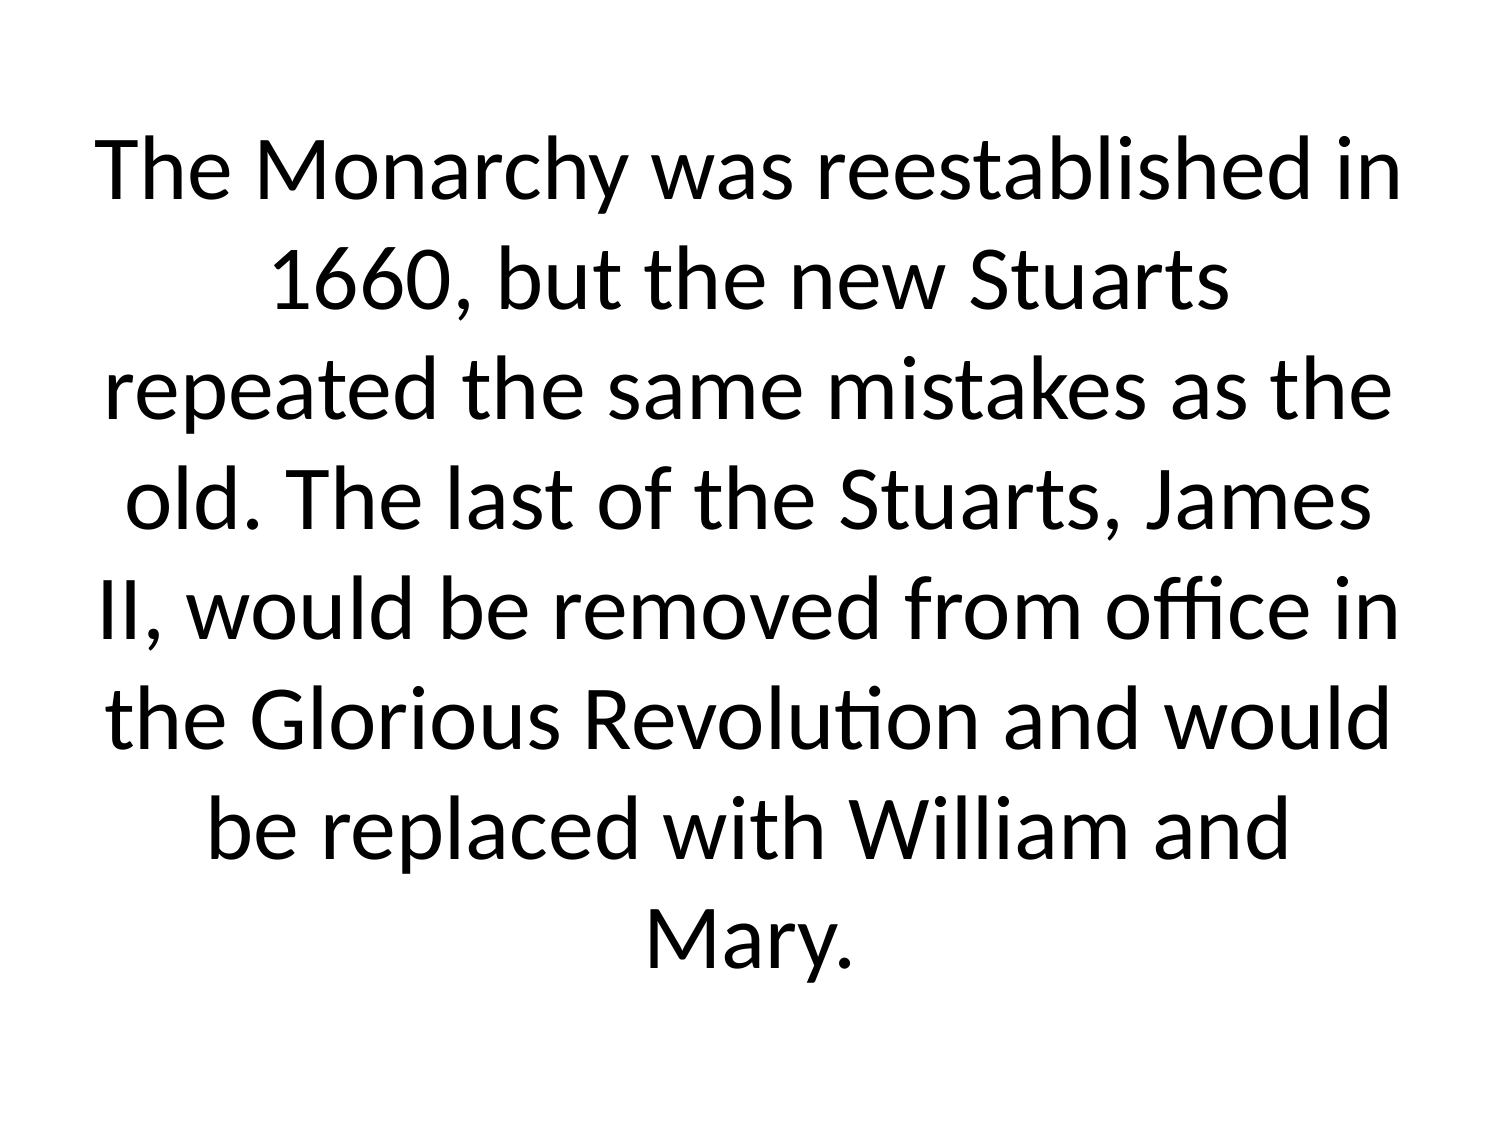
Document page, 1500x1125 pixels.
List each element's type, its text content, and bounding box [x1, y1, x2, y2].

title The Monarchy was reestablished in 1660, but the new Stuarts repeated the same mistakes as the old. The last of the Stuarts, James II, would be removed from office in the Glorious Revolution and would be replaced with William and Mary. [74, 44, 1426, 1051]
